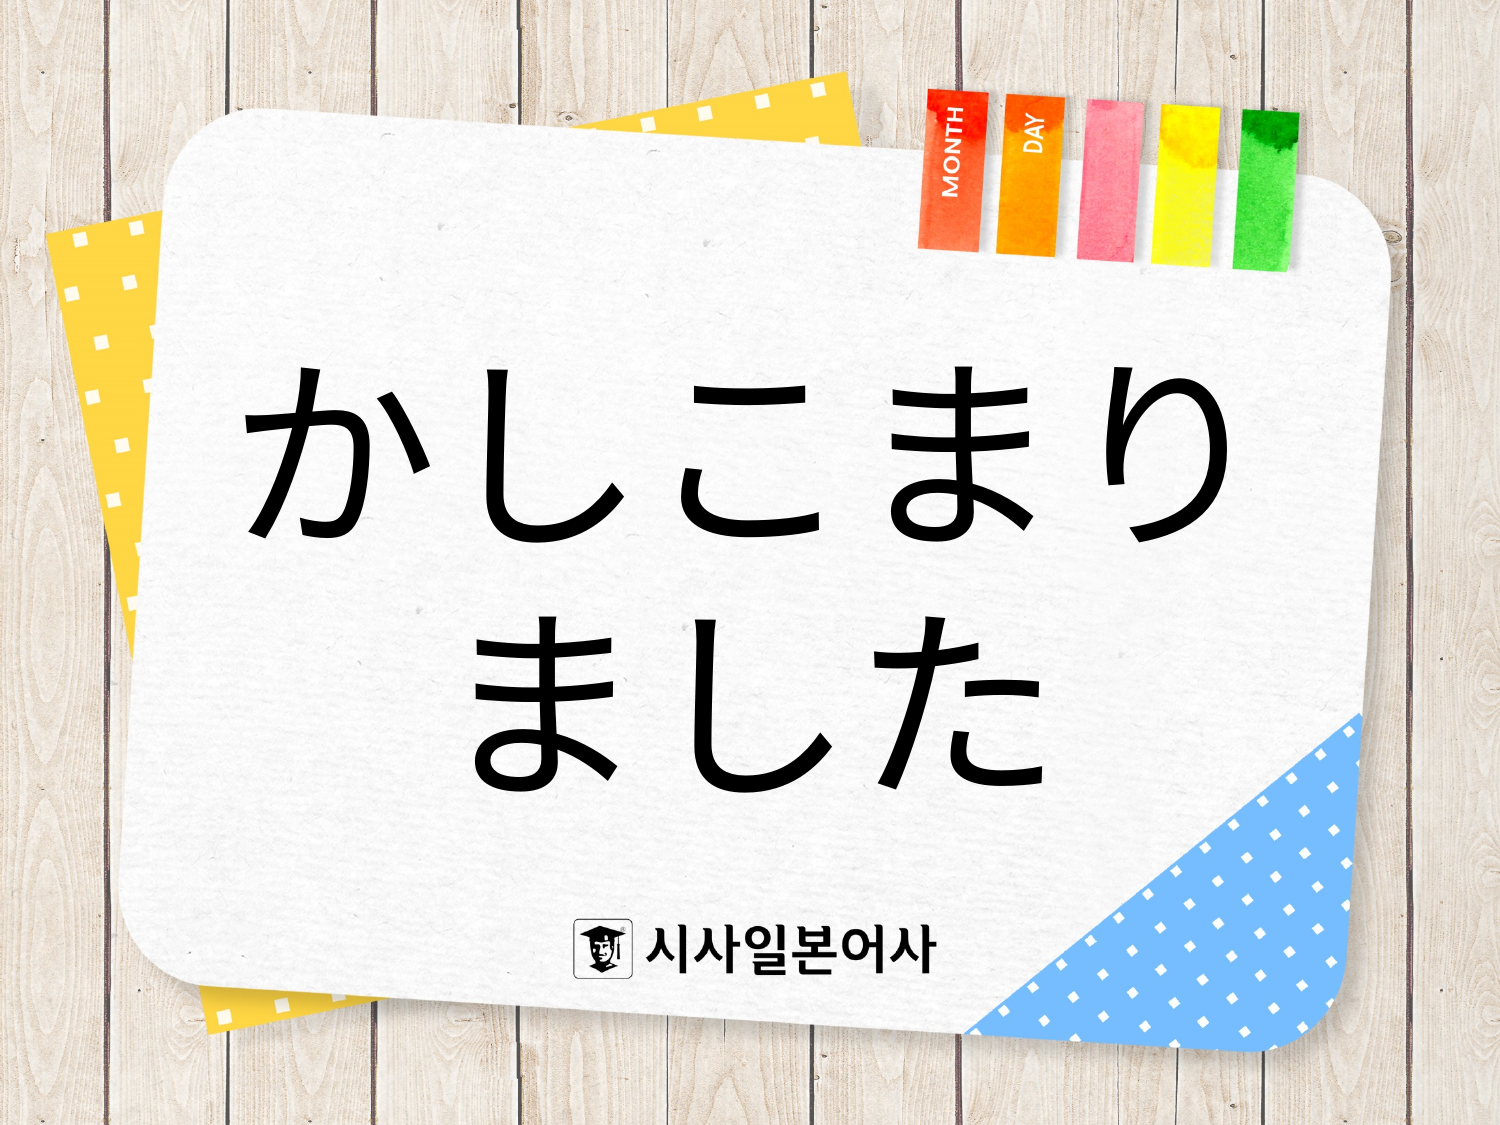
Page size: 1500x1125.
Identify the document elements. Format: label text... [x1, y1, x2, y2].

title かしこまり ました [75, 338, 1425, 811]
picture [0, 0, 1500, 1125]
